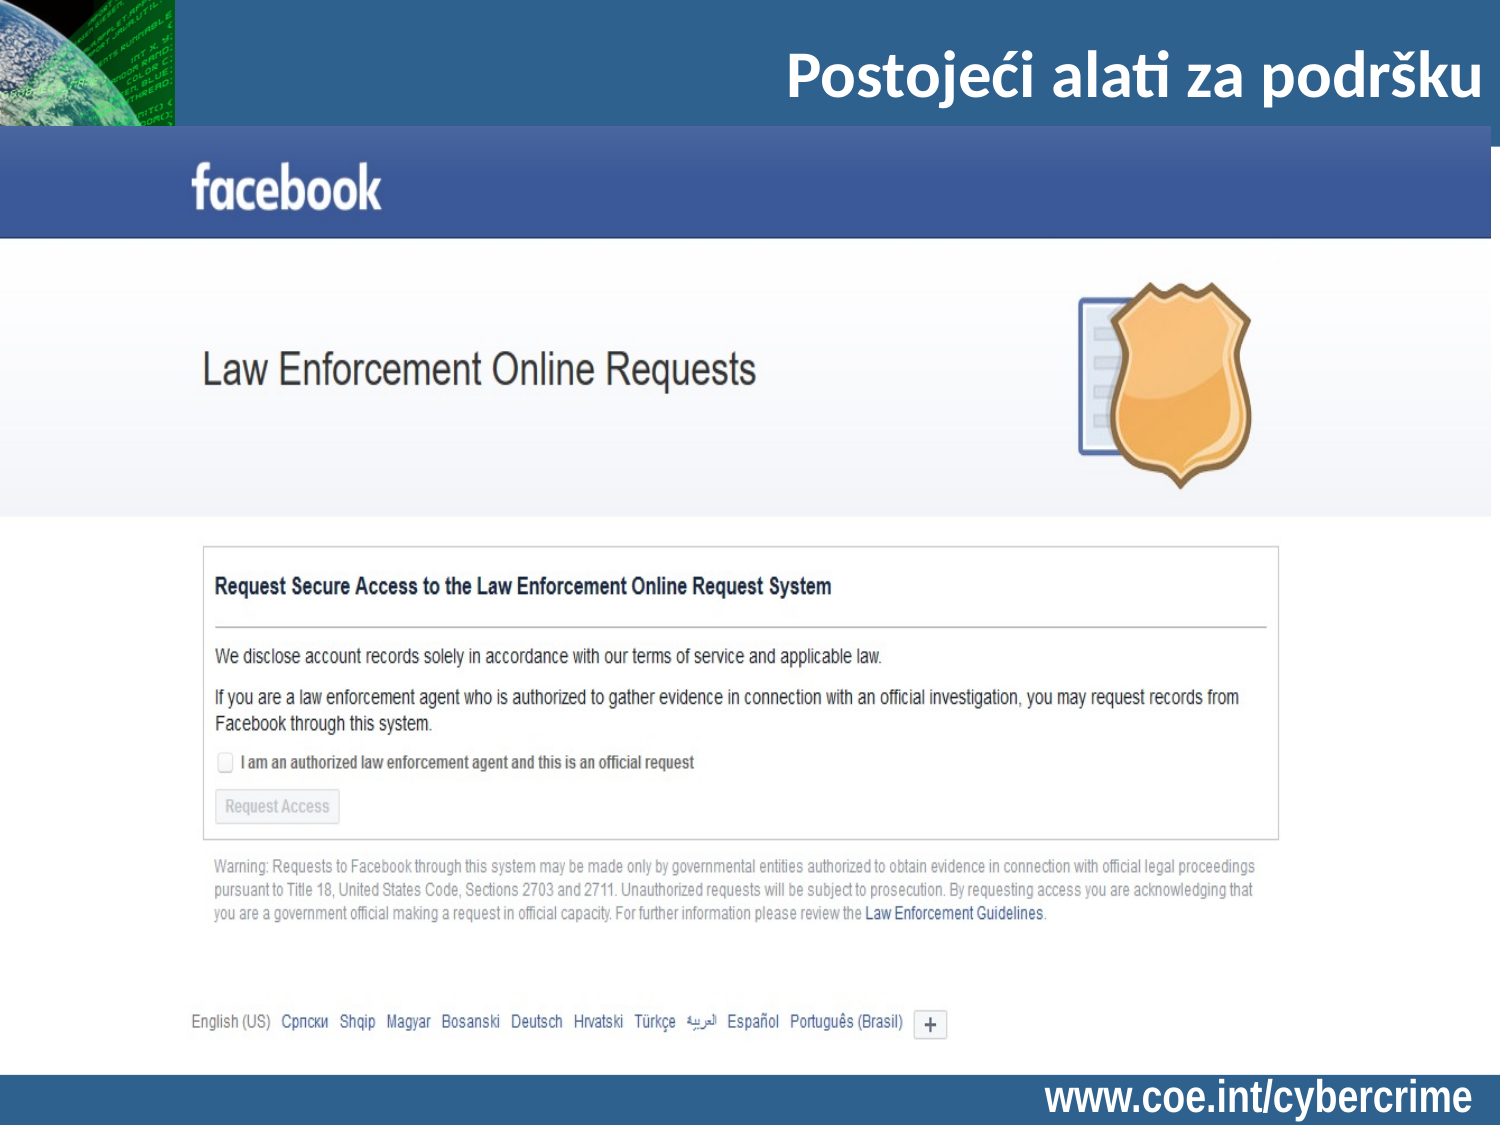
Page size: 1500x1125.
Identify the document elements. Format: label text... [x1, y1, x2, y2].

text_box [0, 1073, 1030, 1125]
picture [0, 0, 1492, 1044]
text_box www.coe.int/cybercrime [1030, 1059, 1500, 1125]
text_box Postojeći alati za podršku [179, 0, 1500, 149]
